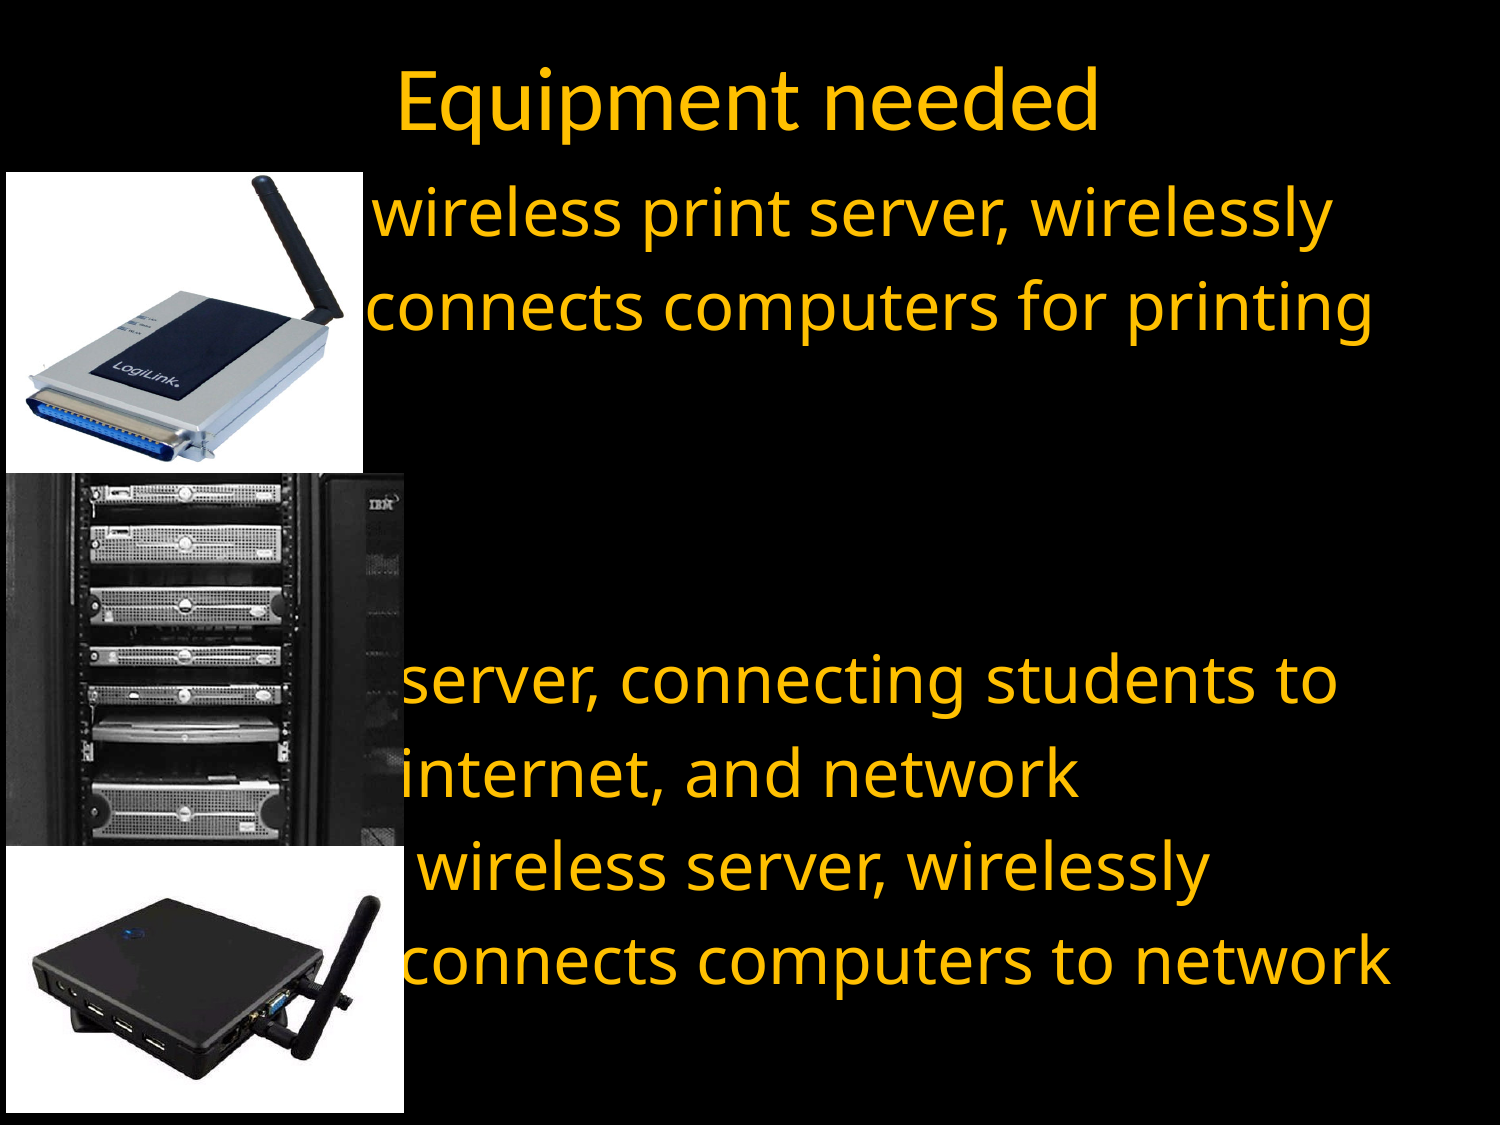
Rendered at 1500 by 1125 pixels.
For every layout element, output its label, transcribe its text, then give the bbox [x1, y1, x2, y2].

title Equipment needed [0, 0, 1500, 162]
list wireless print server, wirelessly connects computers for printing server, connecting students to internet, and network wireless server, wirelessly connects computers to network [0, 162, 1500, 1125]
picture [5, 172, 405, 1113]
